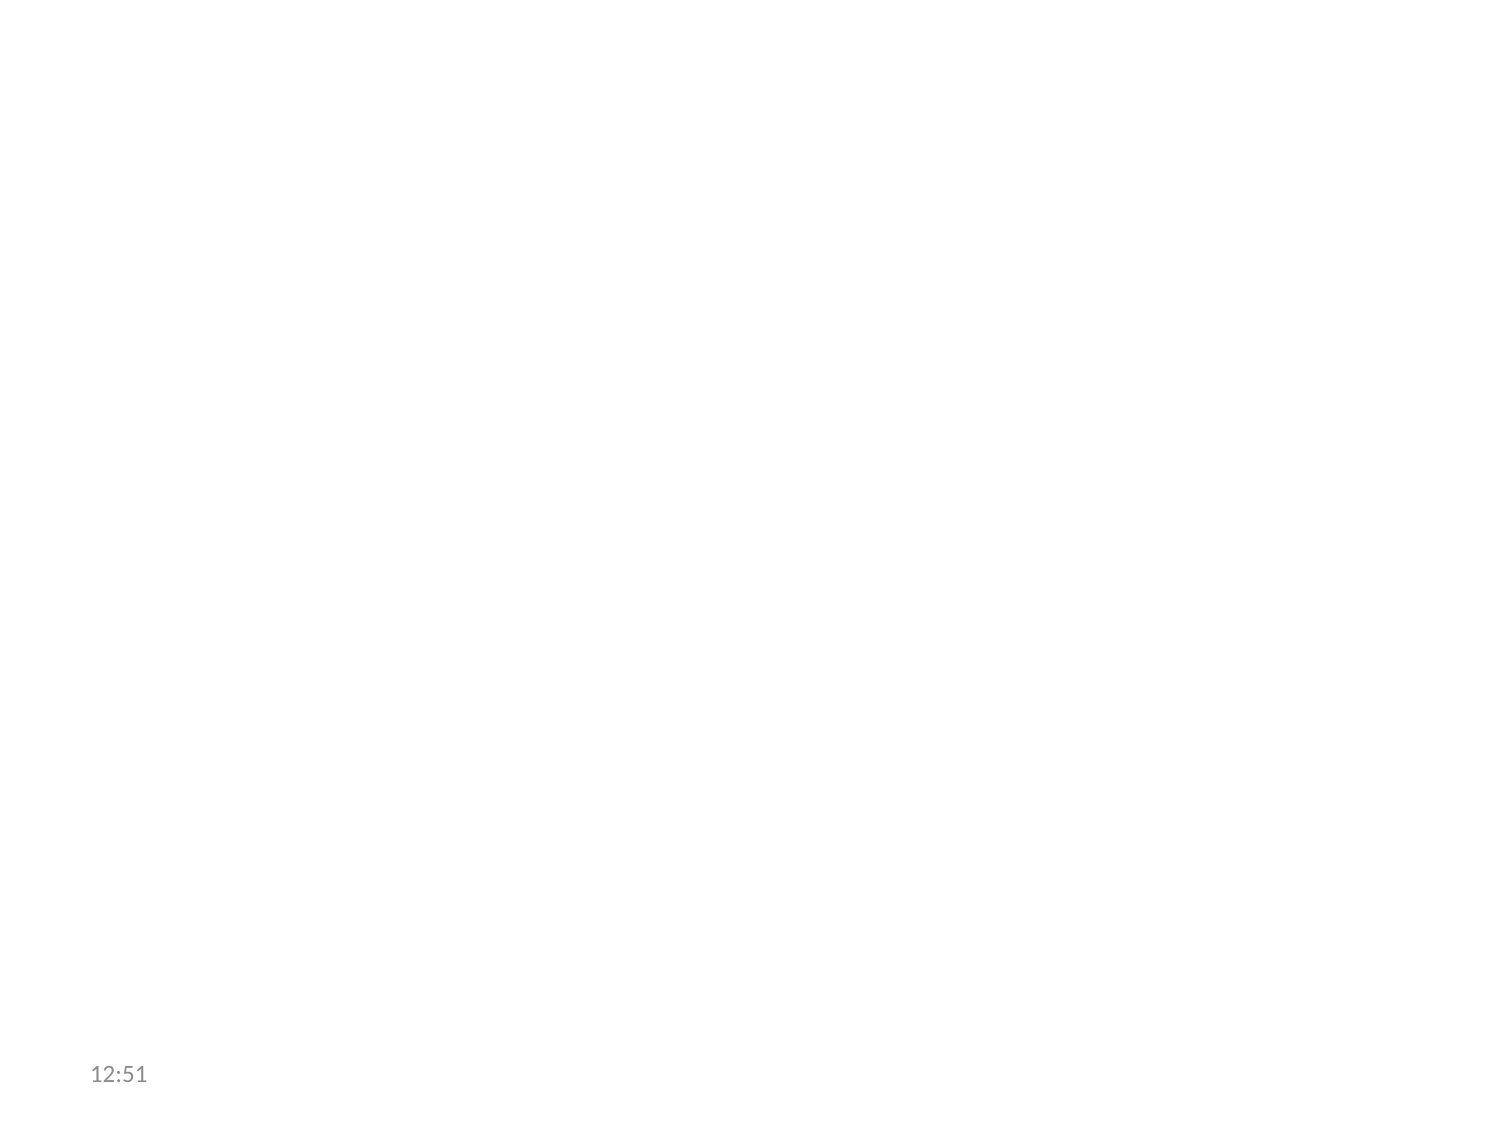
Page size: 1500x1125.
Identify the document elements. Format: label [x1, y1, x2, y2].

slide_number [75, 1042, 425, 1103]
